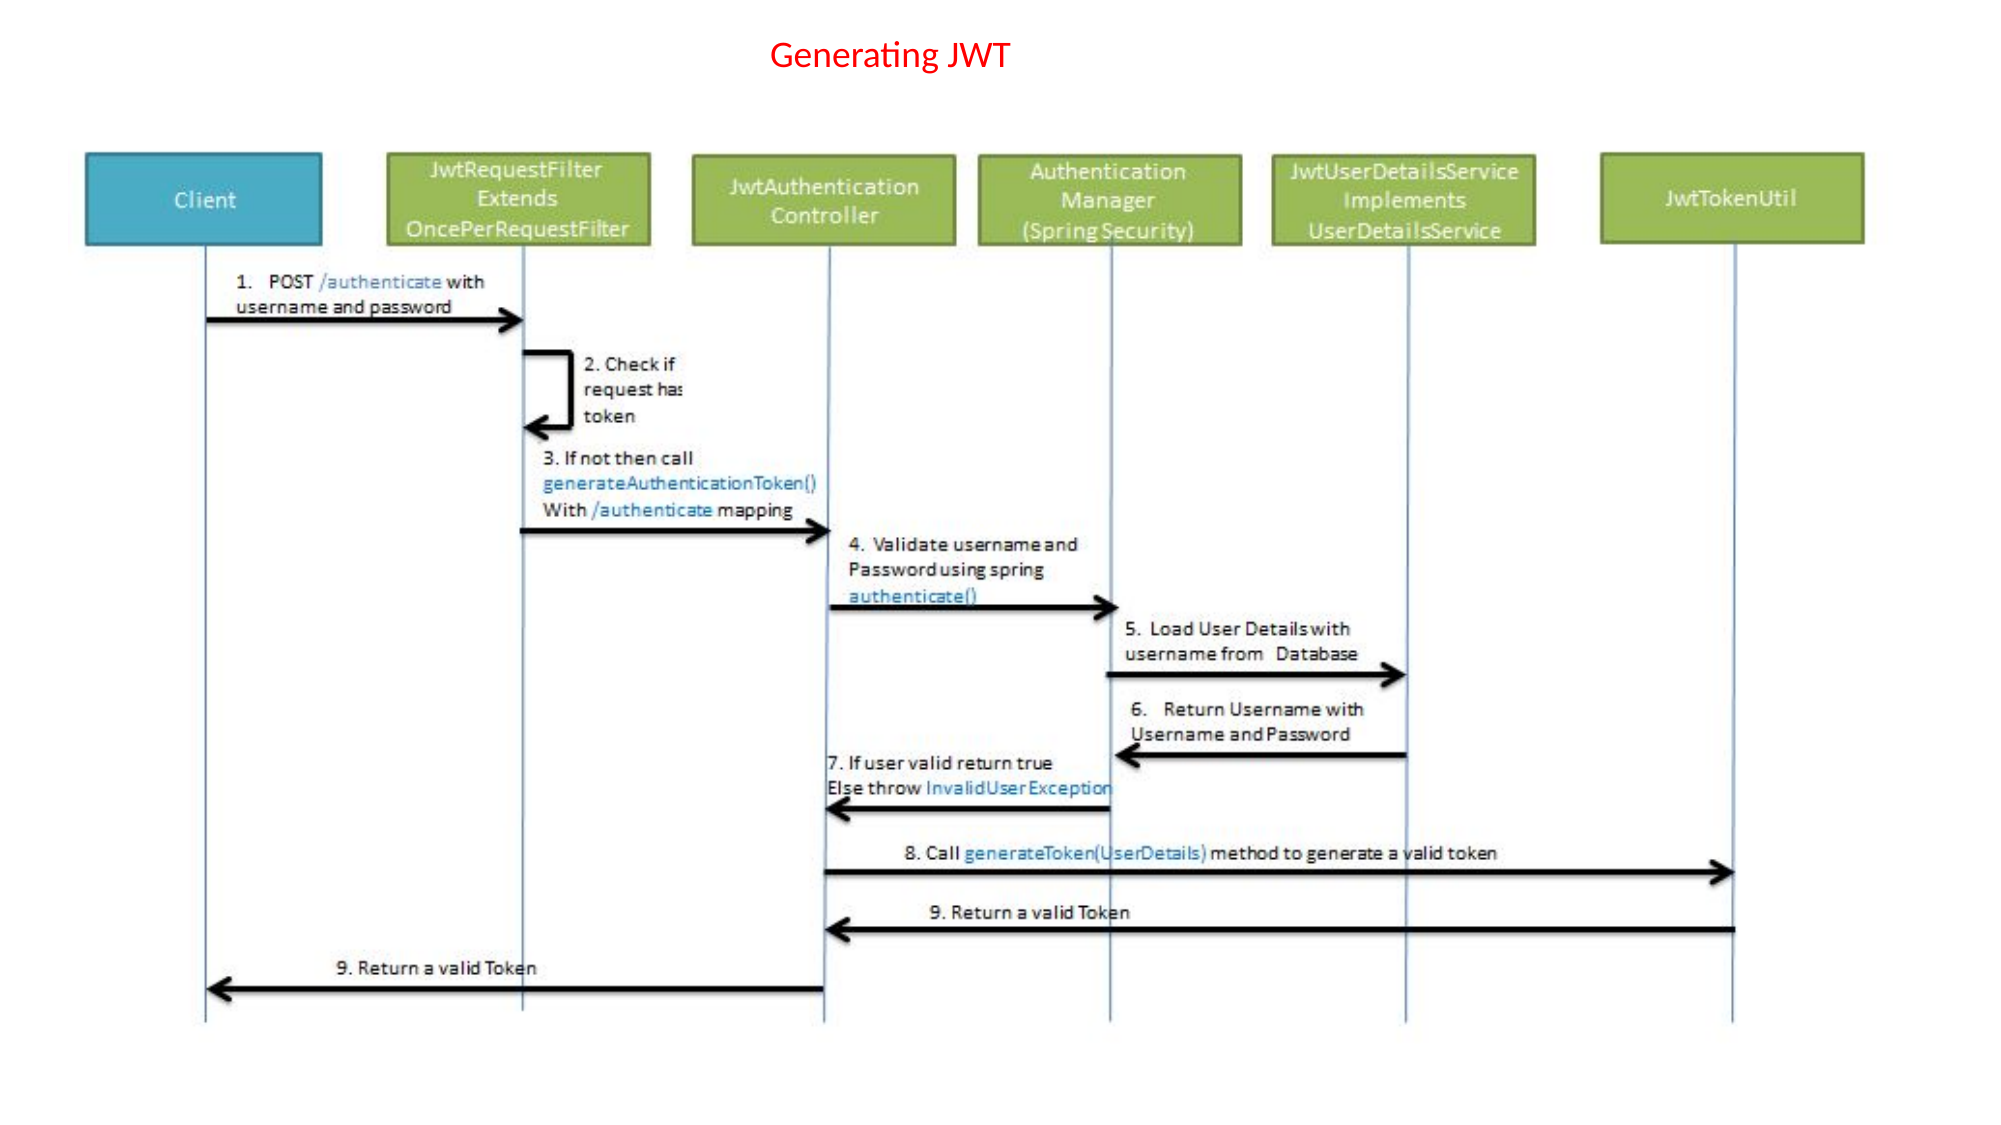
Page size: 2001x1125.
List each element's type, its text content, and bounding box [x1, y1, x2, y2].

picture [68, 122, 1902, 1090]
text_box Generating JWT [368, 16, 1413, 88]
